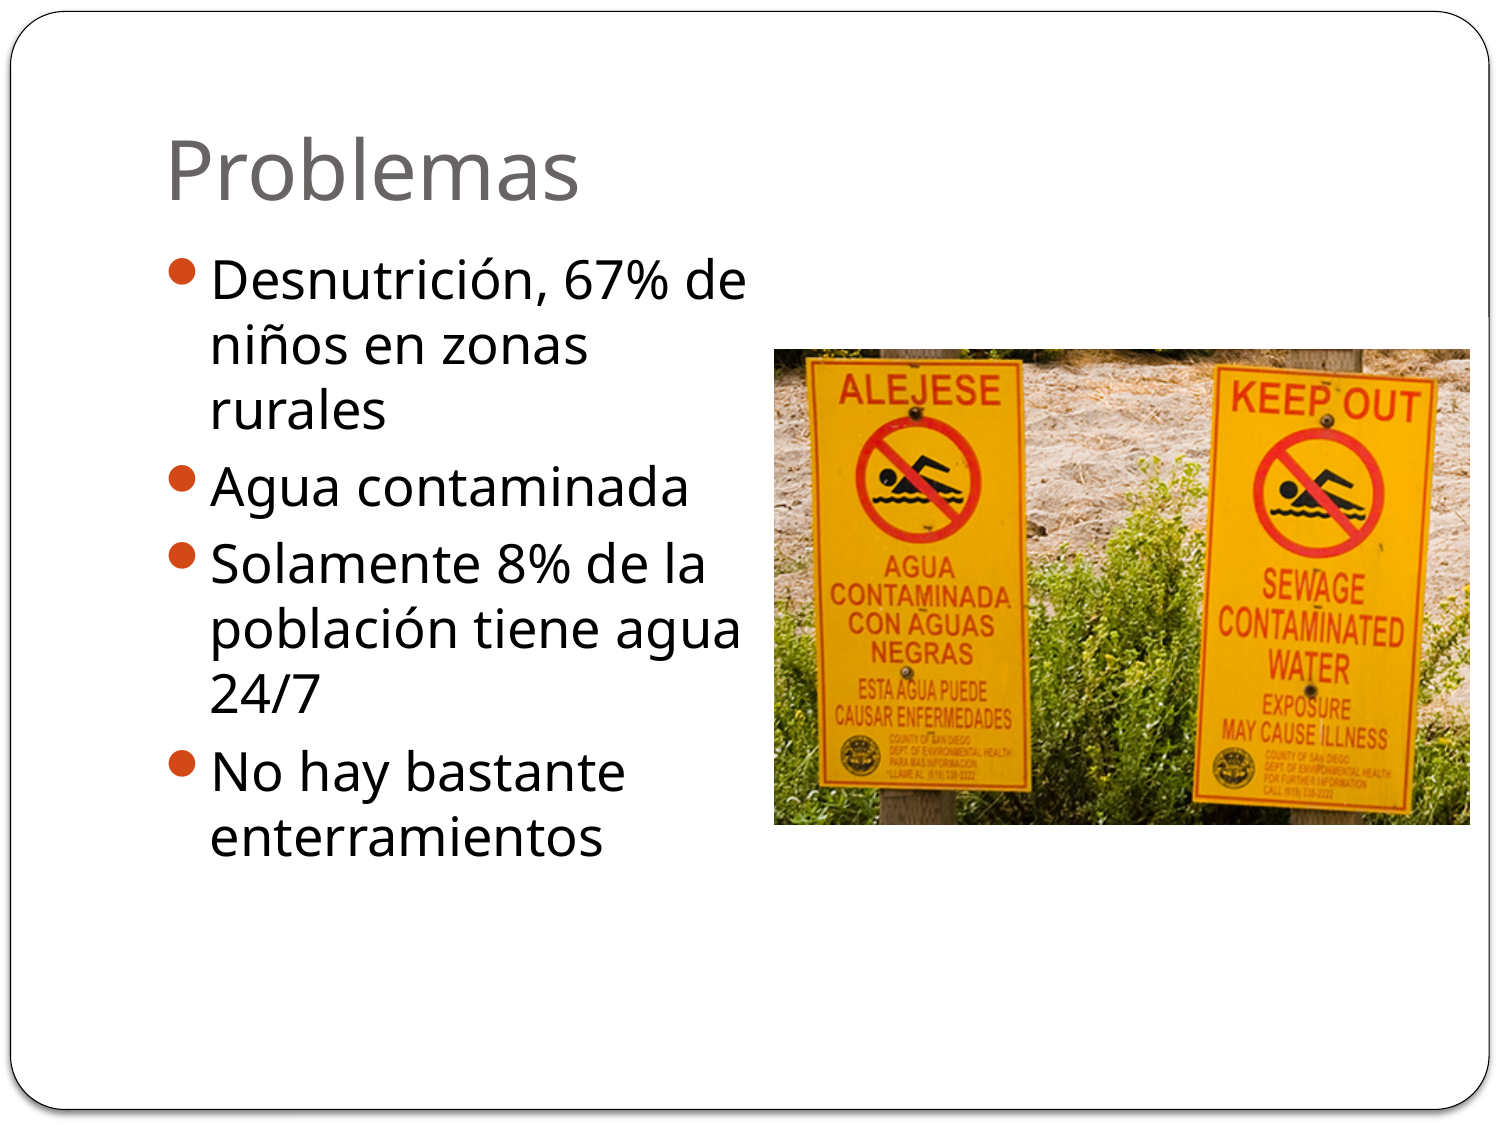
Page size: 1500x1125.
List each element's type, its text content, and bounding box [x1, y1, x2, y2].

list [774, 349, 1470, 826]
title Problemas [150, 45, 1425, 233]
list Desnutrición, 67% de niños en zonas rurales Agua contaminada Solamente 8% de la población tiene agua 24/7 No hay bastante enterramientos [150, 237, 765, 988]
